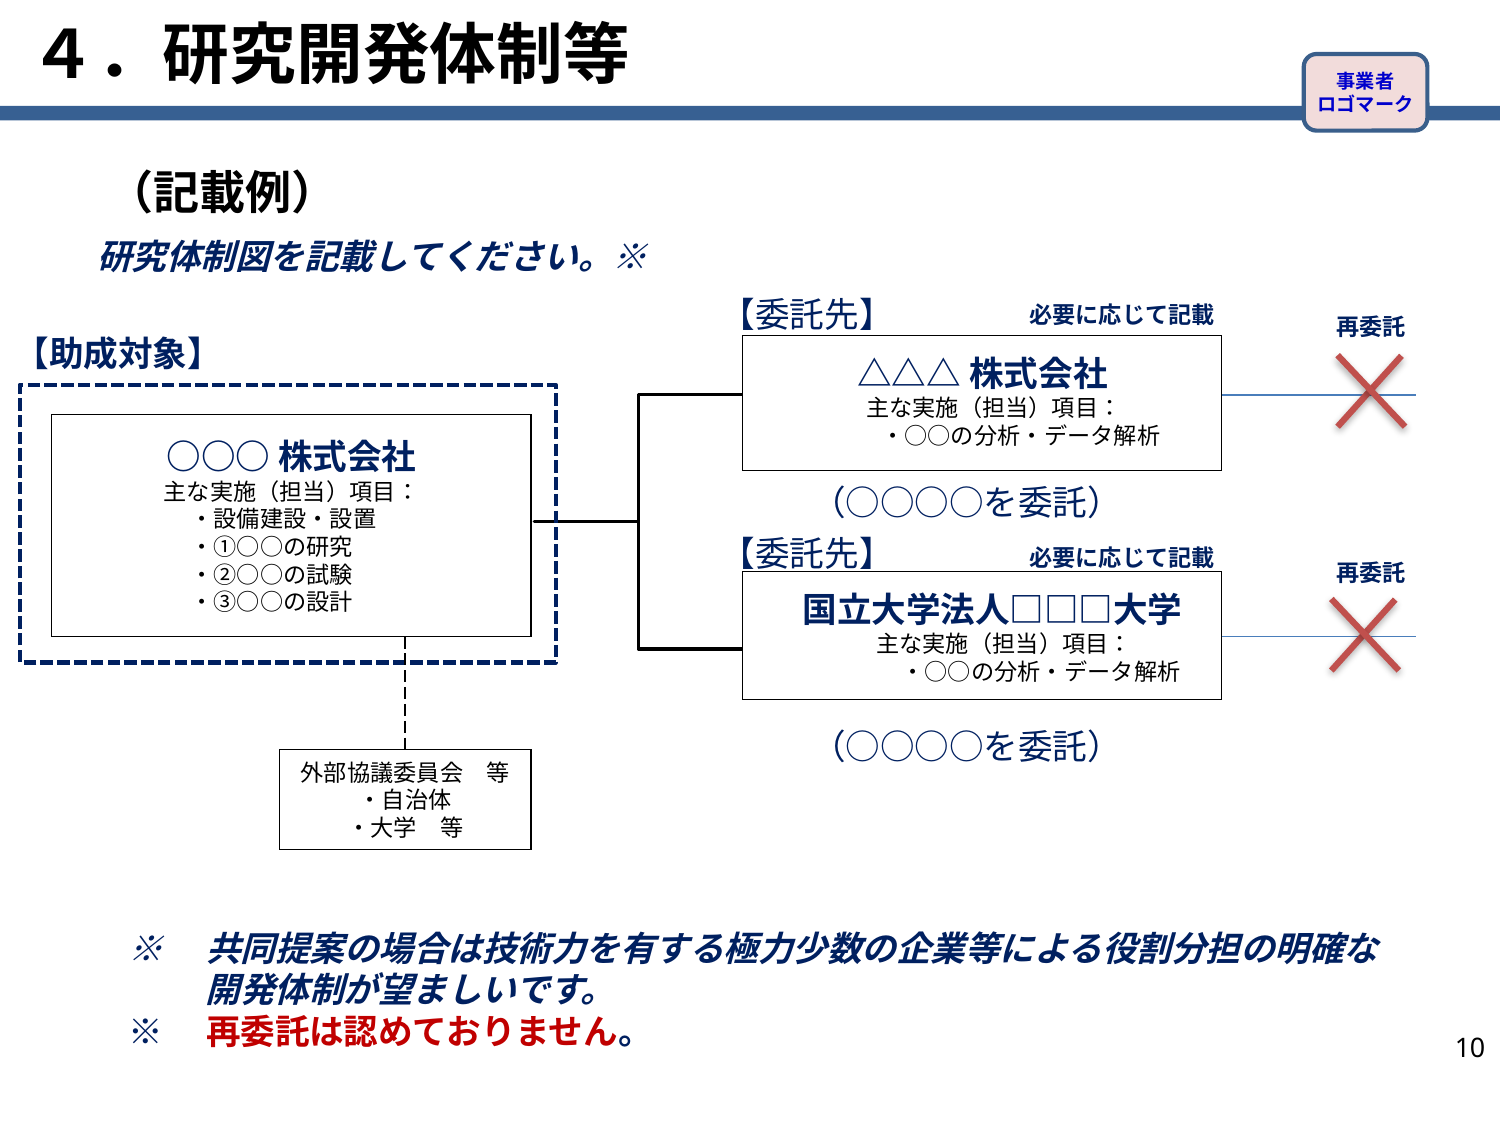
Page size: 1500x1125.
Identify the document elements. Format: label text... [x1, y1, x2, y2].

text_box 【委託先】 [707, 285, 1002, 340]
text_box （記載例） [107, 163, 1302, 220]
text_box 【助成対象】 [1, 325, 296, 380]
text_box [1303, 53, 1428, 131]
title ４．研究開発体制等 [29, 12, 1456, 92]
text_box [1337, 354, 1406, 427]
text_box [18, 383, 558, 665]
text_box [558, 394, 743, 650]
text_box （○○○○を委託） [775, 481, 1157, 531]
text_box ※ 共同提案の場合は技術力を有する極力少数の企業等による役割分担の明確な 開発体制が望ましいです。 ※ 再委託は認めておりません。 [114, 919, 1419, 1059]
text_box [1331, 598, 1400, 671]
text_box 外部協議委員会 等 ・自治体 ・大学 等 [279, 749, 532, 850]
text_box △△△株式会社 主な実施（担当）項目： ・○○の分析・データ解析 [742, 335, 1222, 471]
text_box 研究体制図を記載してください。※ [97, 235, 1402, 277]
text_box 再委託 [1321, 551, 1422, 594]
text_box 国立大学法人□□□大学 主な実施（担当）項目： ・○○の分析・データ解析 [742, 571, 1222, 700]
text_box 10 [1397, 1030, 1486, 1067]
text_box 必要に応じて記載 [1014, 293, 1230, 336]
text_box （○○○○を委託） [775, 724, 1157, 774]
text_box 必要に応じて記載 [1014, 535, 1230, 578]
text_box 再委託 [1321, 304, 1422, 348]
text_box 【委託先】 [707, 525, 1002, 580]
